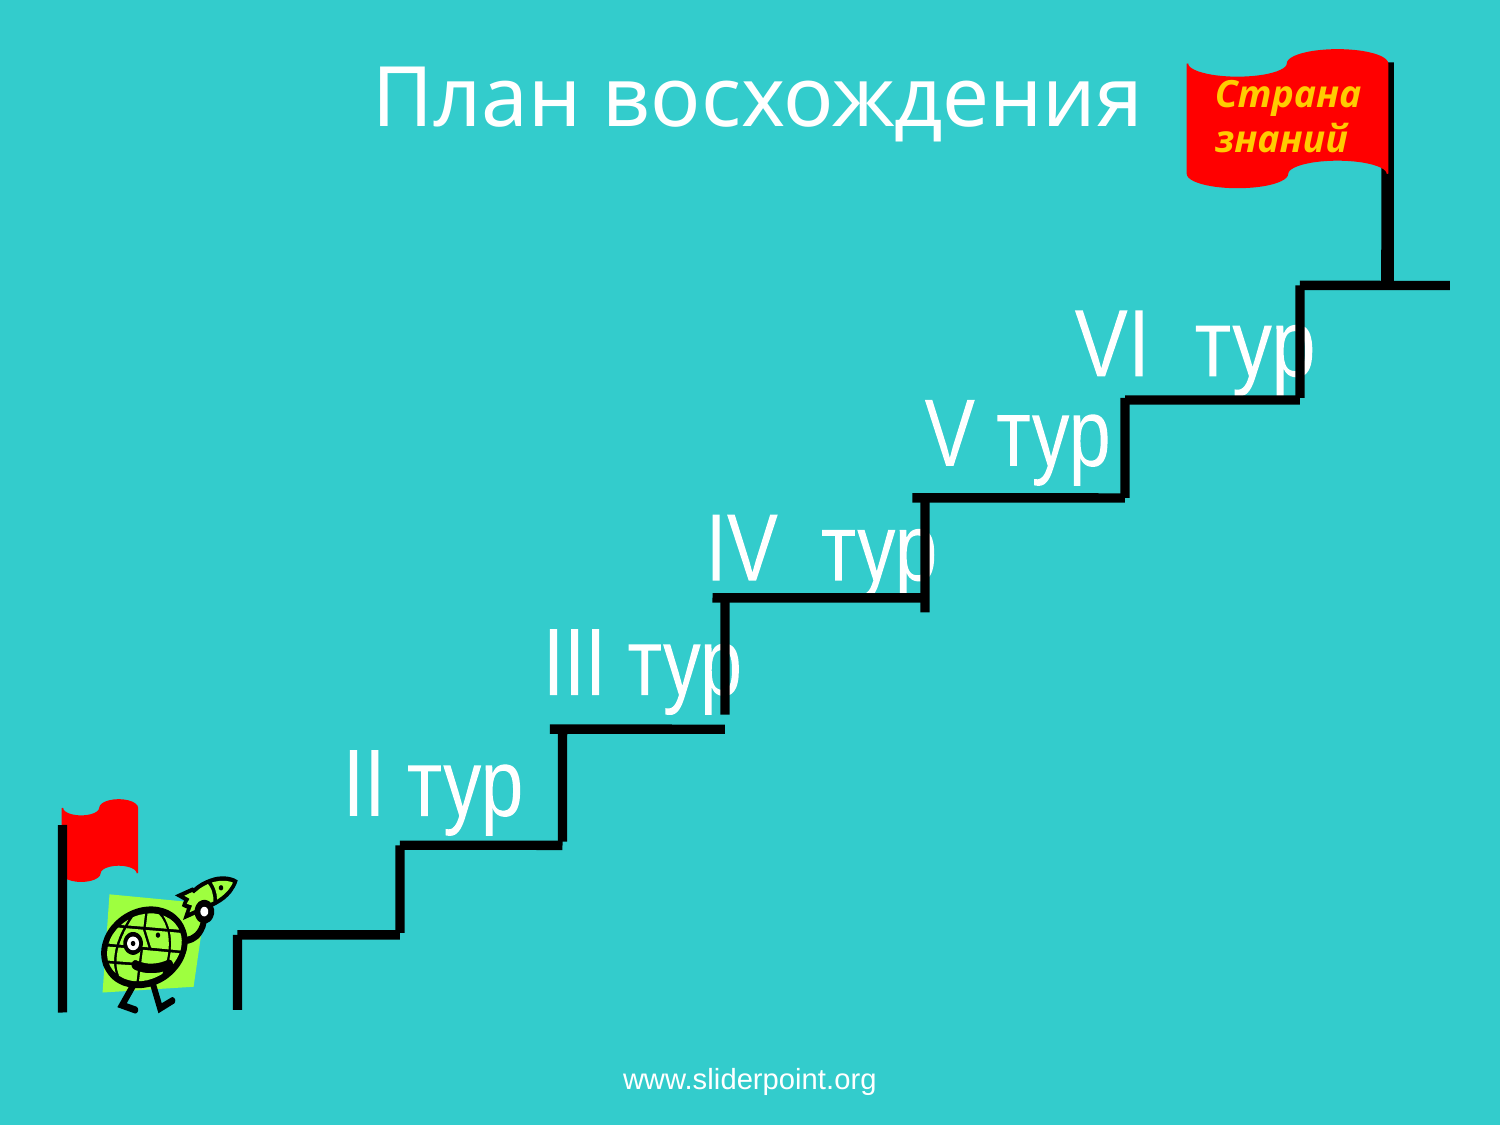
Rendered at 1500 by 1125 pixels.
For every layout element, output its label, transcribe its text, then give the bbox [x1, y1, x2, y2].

text_box [1187, 63, 1293, 188]
title План восхождения [74, 47, 1426, 138]
text_box [62, 799, 138, 882]
picture [99, 874, 238, 1014]
footer www.sliderpoint.org [512, 1024, 988, 1103]
text_box Страна знаний [1200, 62, 1450, 168]
text_box [1287, 49, 1388, 62]
